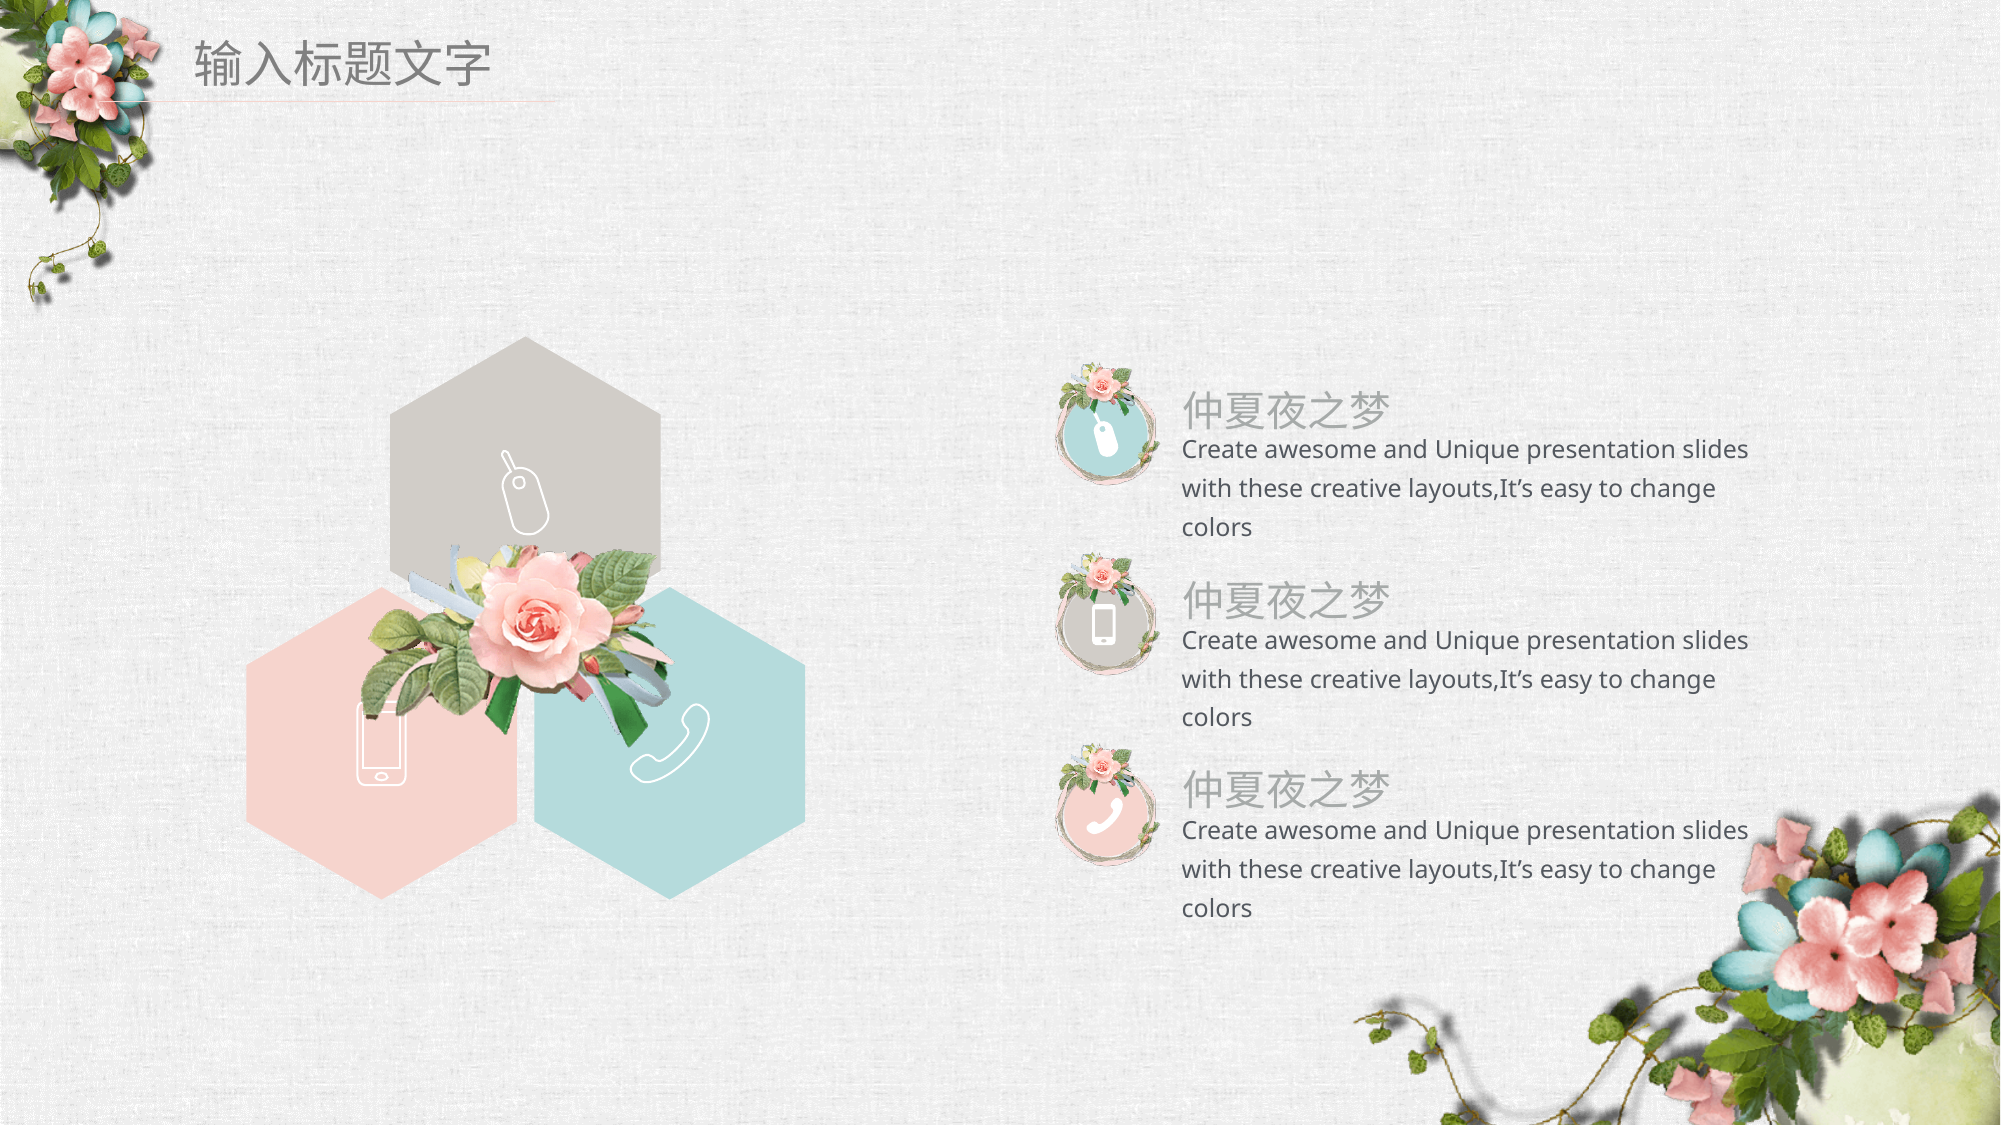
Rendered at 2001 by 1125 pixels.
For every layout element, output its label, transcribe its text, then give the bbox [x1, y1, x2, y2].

text_box [502, 451, 539, 483]
text_box 仲夏夜之梦 [1180, 380, 1396, 439]
text_box Create awesome and Unique presentation slides with these creative layouts,It’s easy to change colors [1177, 420, 1782, 546]
text_box [390, 336, 661, 483]
text_box 仲夏夜之梦 [1180, 759, 1396, 818]
text_box 仲夏夜之梦 [1180, 570, 1396, 629]
text_box Create awesome and Unique presentation slides with these creative layouts,It’s easy to change colors [1177, 801, 1782, 927]
text_box Create awesome and Unique presentation slides with these creative layouts,It’s easy to change colors [1177, 610, 1782, 737]
text_box 输入标题文字 [178, 25, 555, 101]
picture [0, 0, 2001, 1125]
